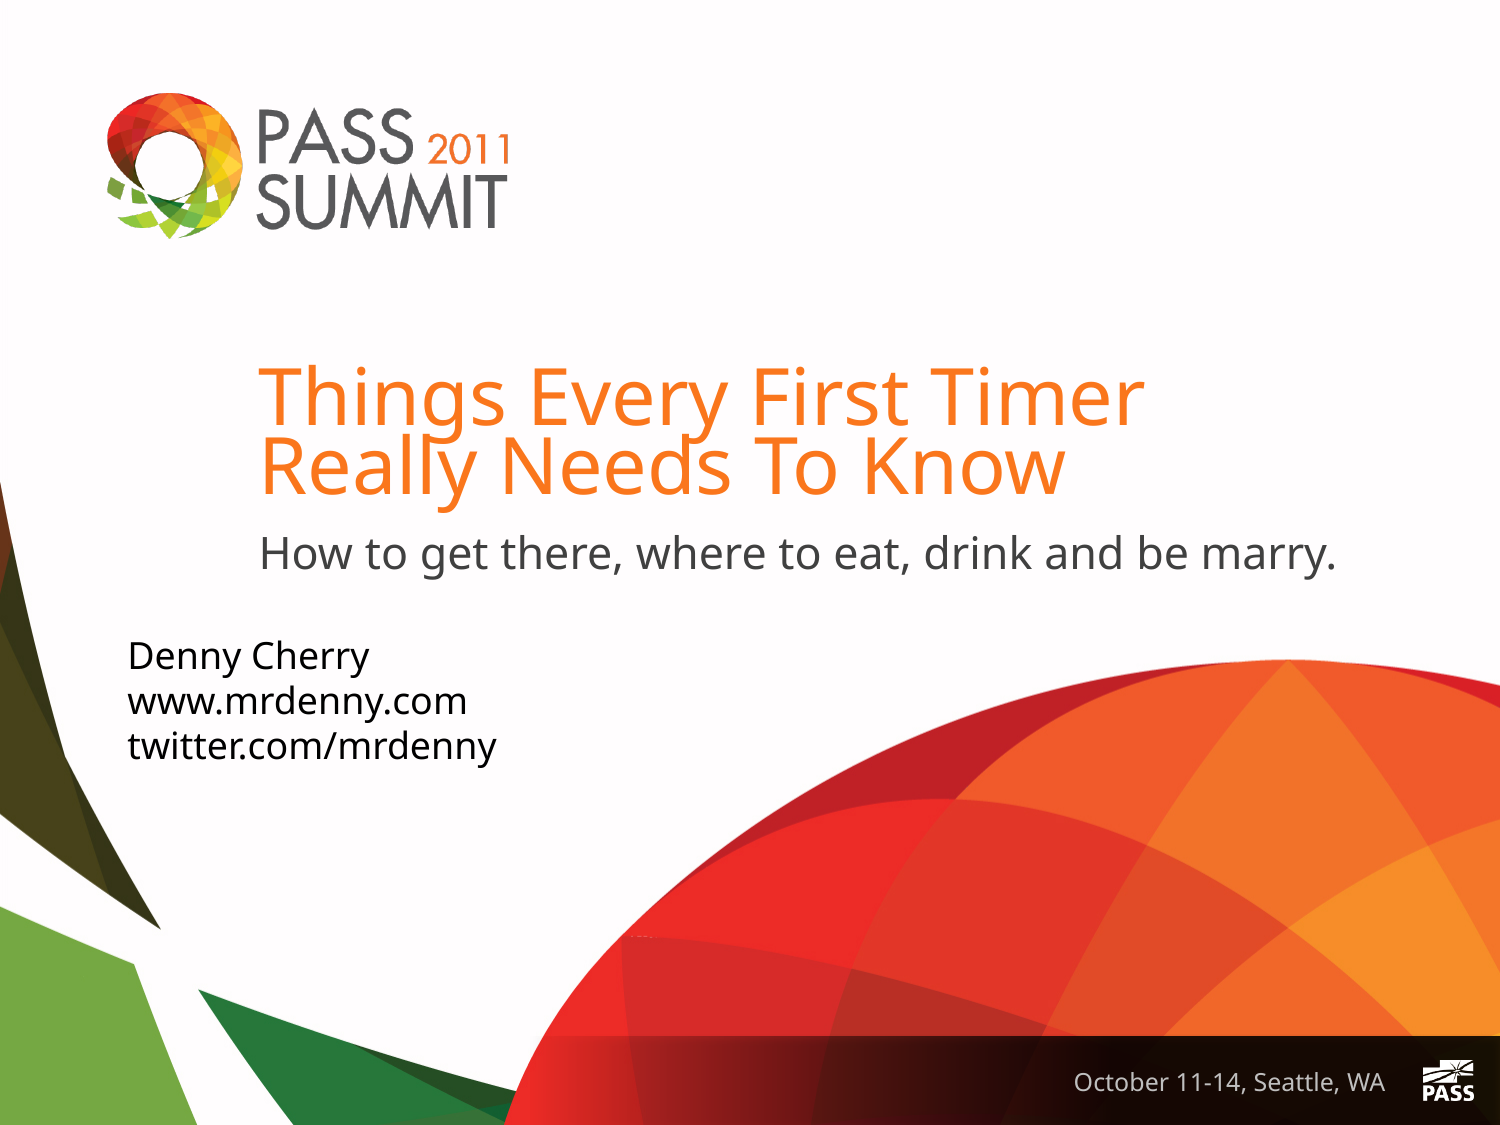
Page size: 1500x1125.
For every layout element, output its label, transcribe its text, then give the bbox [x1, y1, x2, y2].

picture [1423, 1060, 1474, 1101]
subtitle How to get there, where to eat, drink and be marry. [243, 517, 1364, 617]
title Things Every First Timer Really Needs To Know [243, 363, 1364, 517]
picture [0, 0, 1500, 1125]
text_box Denny Cherry www.mrdenny.com twitter.com/mrdenny [112, 624, 800, 775]
